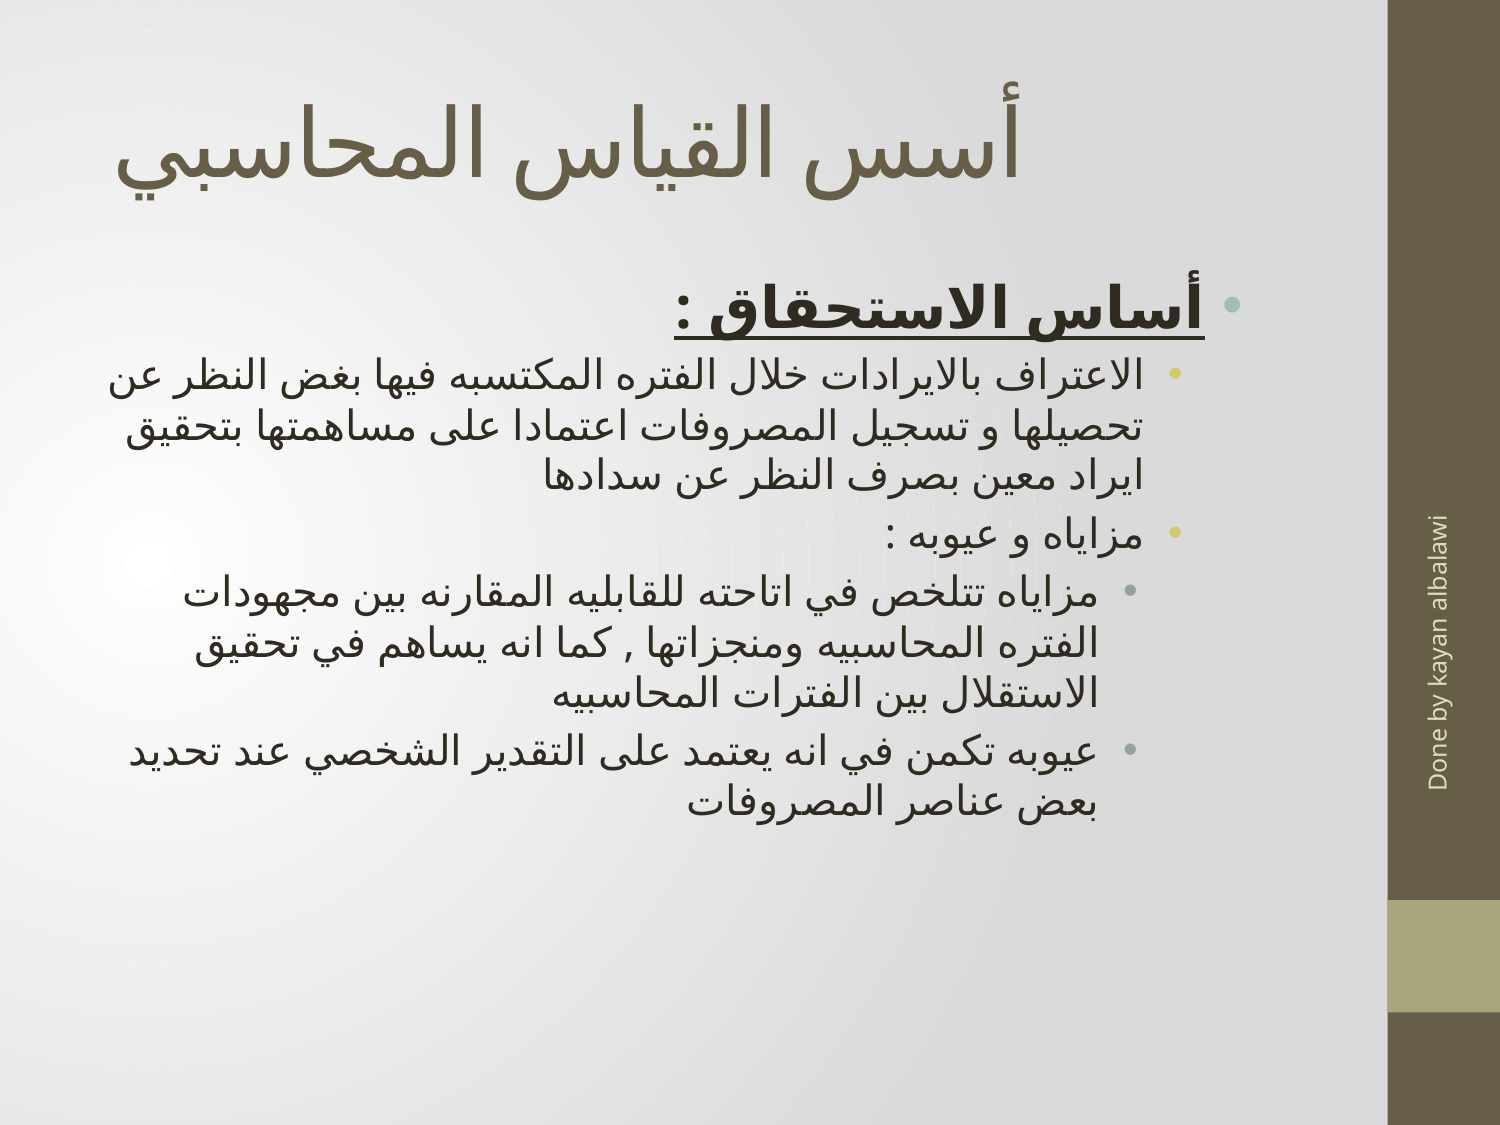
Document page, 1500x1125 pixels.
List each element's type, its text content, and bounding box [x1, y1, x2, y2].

footer Done by kayan albalawi [1408, 500, 1469, 889]
list أساس الاستحقاق : الاعتراف بالايرادات خلال الفتره المكتسبه فيها بغض النظر عن تحصيلها و تسجيل المصروفات اعتمادا على مساهمتها بتحقيق ايراد معين بصرف النظر عن سدادها مزاياه و عيوبه : مزاياه تتلخص في اتاحته للقابليه المقارنه بين مجهودات الفتره المحاسبيه ومنجزاتها , كما انه يساهم في تحقيق الاستقلال بين الفترات المحاسبيه عيوبه تكمن في انه يعتمد على التقدير الشخصي عند تحديد بعض عناصر المصروفات [75, 262, 1325, 1050]
title أسس القياس المحاسبي [75, 45, 1325, 233]
